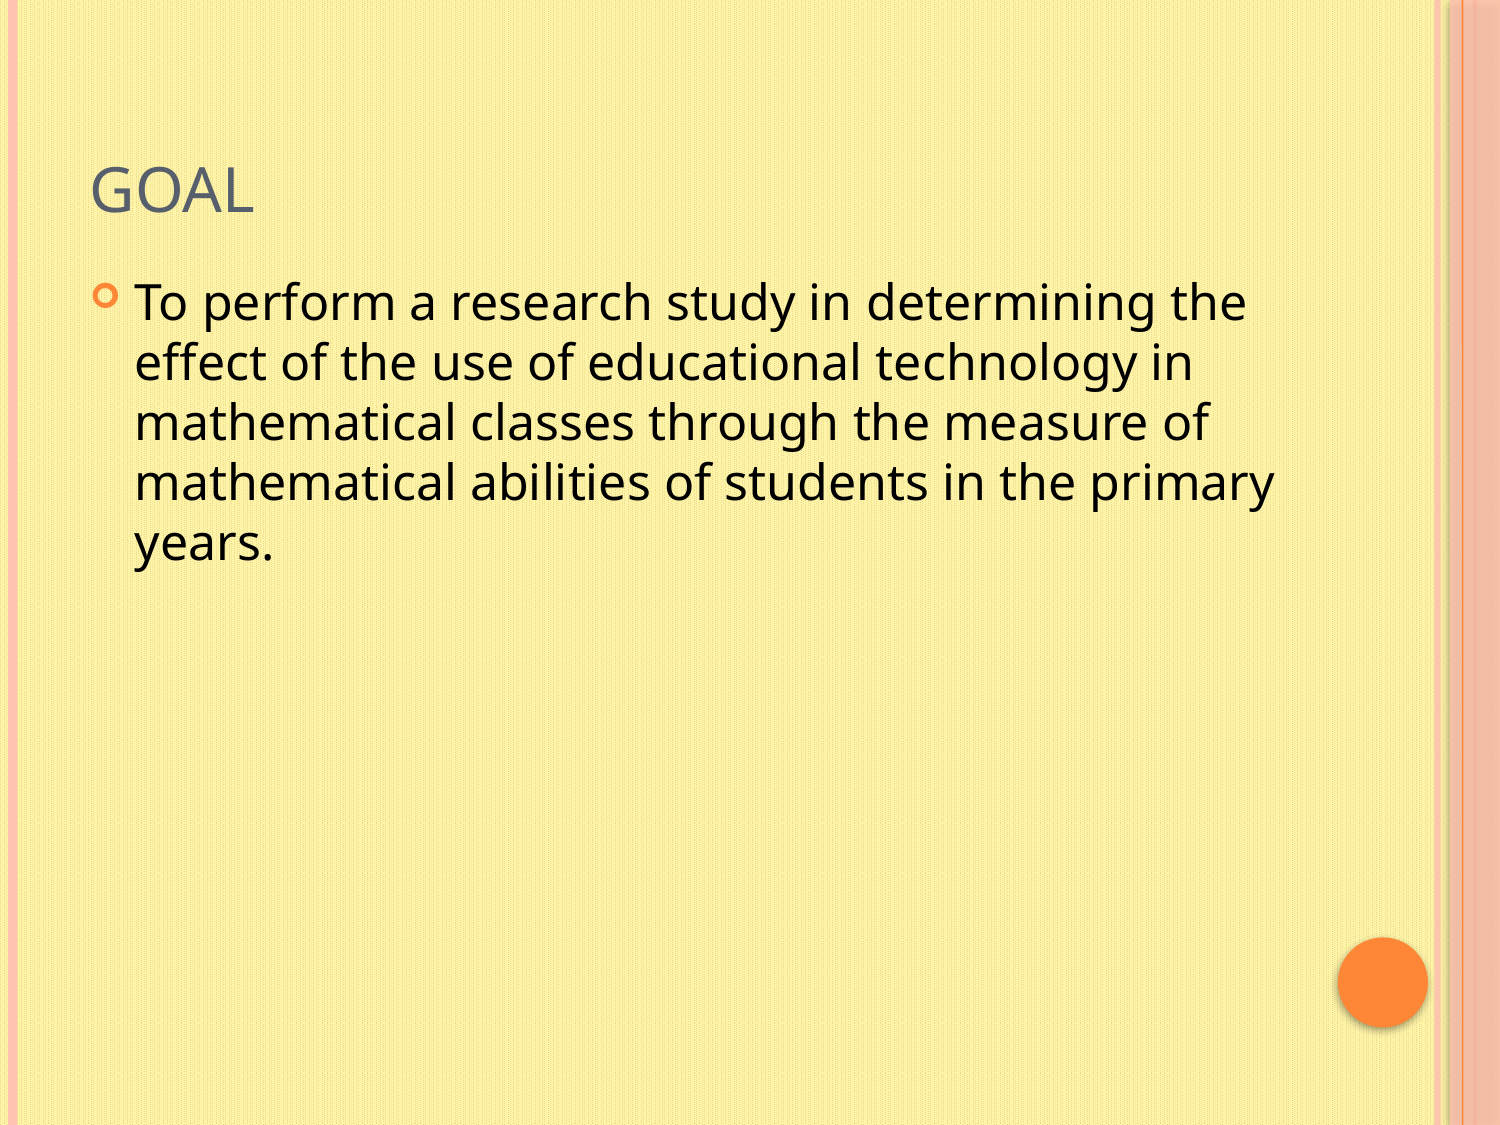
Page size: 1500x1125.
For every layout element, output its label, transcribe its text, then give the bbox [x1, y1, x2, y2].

title Goal [75, 45, 1300, 233]
list To perform a research study in determining the effect of the use of educational technology in mathematical classes through the measure of mathematical abilities of students in the primary years. [75, 262, 1300, 1062]
